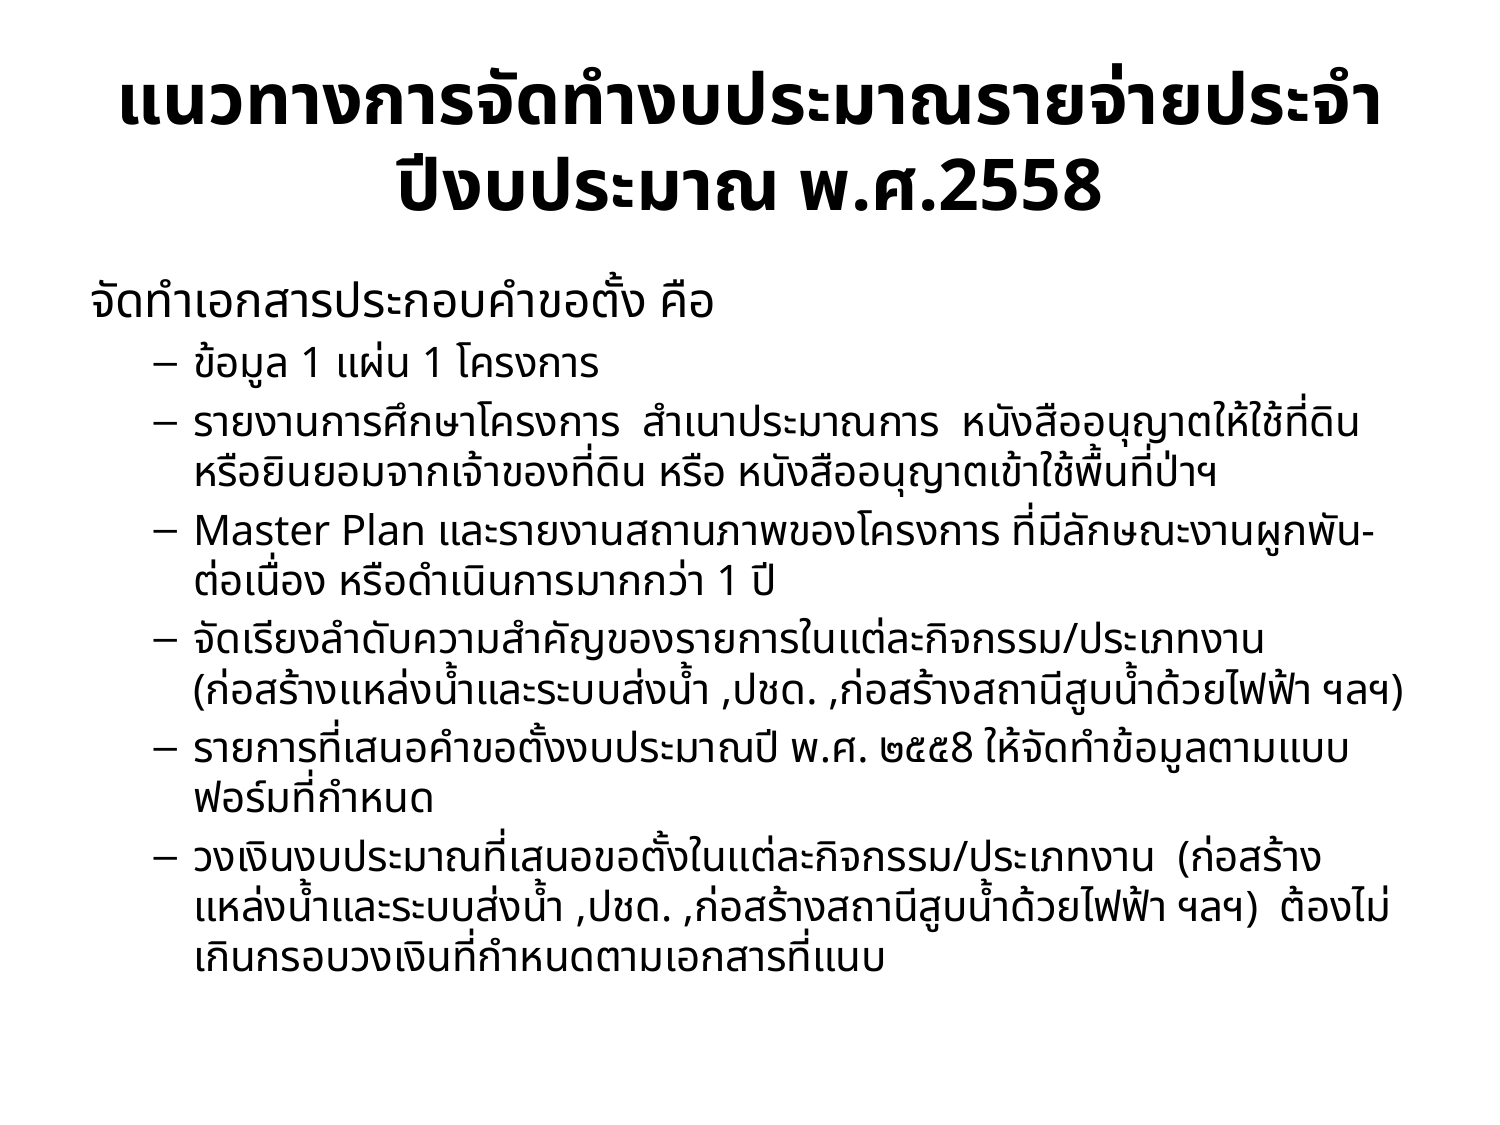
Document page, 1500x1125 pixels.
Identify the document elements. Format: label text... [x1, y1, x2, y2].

list จัดทำเอกสารประกอบคำขอตั้ง คือ ข้อมูล 1 แผ่น 1 โครงการ รายงานการศึกษาโครงการ สำเนาประมาณการ หนังสืออนุญาตให้ใช้ที่ดิน หรือยินยอมจากเจ้าของที่ดิน หรือ หนังสืออนุญาตเข้าใช้พื้นที่ป่าฯ Master Plan และรายงานสถานภาพของโครงการ ที่มีลักษณะงานผูกพัน-ต่อเนื่อง หรือดำเนินการมากกว่า 1 ปี จัดเรียงลำดับความสำคัญของรายการในแต่ละกิจกรรม/ประเภทงาน (ก่อสร้างแหล่งน้ำและระบบส่งน้ำ ,ปชด. ,ก่อสร้างสถานีสูบน้ำด้วยไฟฟ้า ฯลฯ) รายการที่เสนอคำขอตั้งงบประมาณปี พ.ศ. ๒๕๕8 ให้จัดทำข้อมูลตามแบบฟอร์มที่กำหนด วงเงินงบประมาณที่เสนอขอตั้งในแต่ละกิจกรรม/ประเภทงาน (ก่อสร้างแหล่งน้ำและระบบส่งน้ำ ,ปชด. ,ก่อสร้างสถานีสูบน้ำด้วยไฟฟ้า ฯลฯ) ต้องไม่เกินกรอบวงเงินที่กำหนดตามเอกสารที่แนบ [74, 262, 1426, 1006]
title แนวทางการจัดทำงบประมาณรายจ่ายประจำปีงบประมาณ พ.ศ.2558 [74, 44, 1426, 233]
